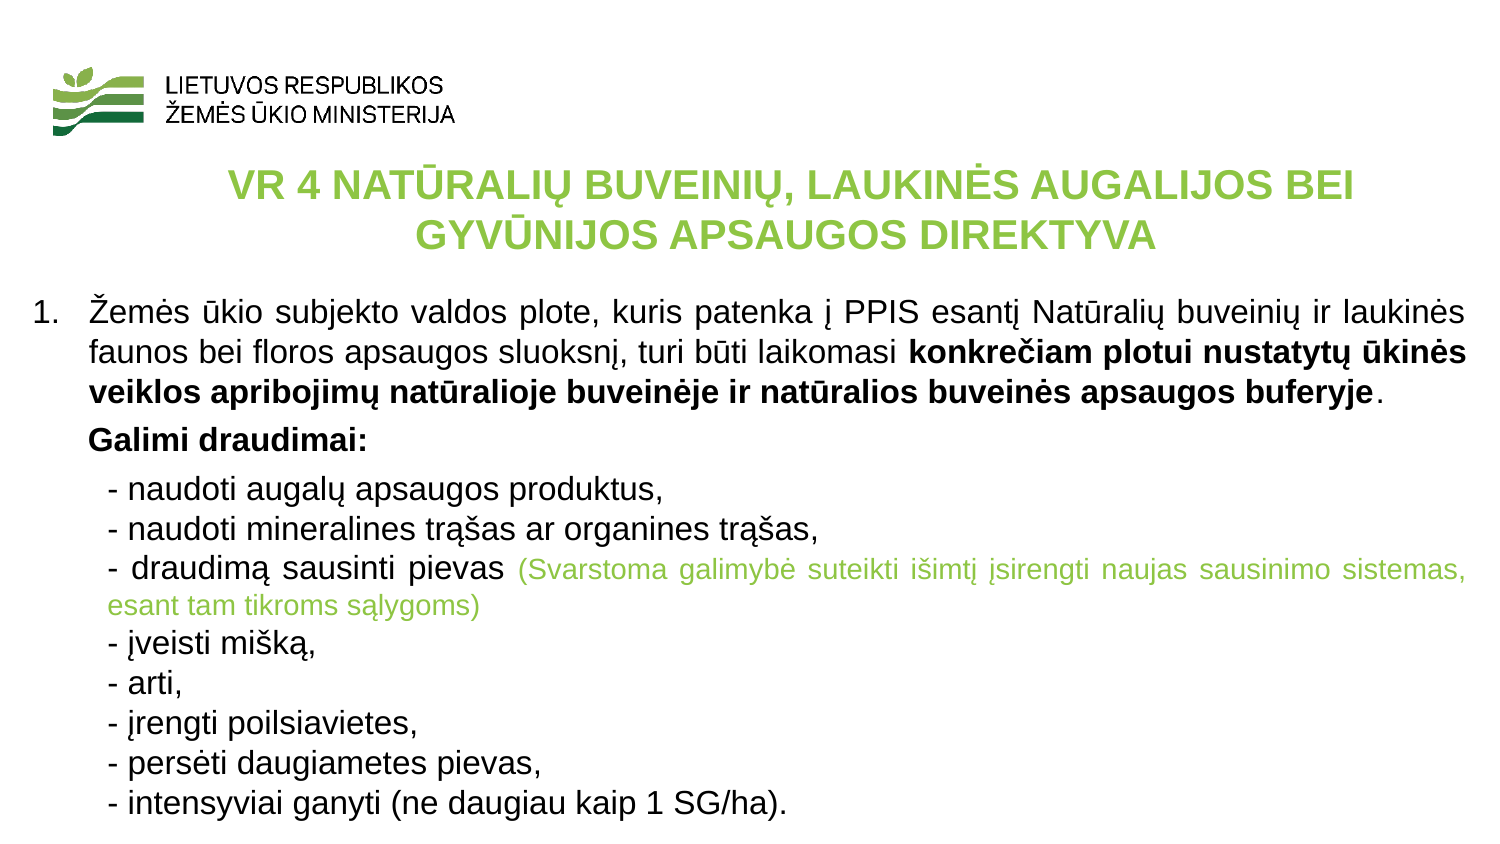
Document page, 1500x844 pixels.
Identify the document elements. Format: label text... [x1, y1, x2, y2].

text_box VR 4 NATŪRALIŲ BUVEINIŲ, LAUKINĖS AUGALIJOS BEI GYVŪNIJOS APSAUGOS DIREKTYVA [194, 150, 1388, 265]
text_box Žemės ūkio subjekto valdos plote, kuris patenka į PPIS esantį Natūralių buveinių ir laukinės faunos bei floros apsaugos sluoksnį, turi būti laikomasi konkrečiam plotui nustatytų ūkinės veiklos apribojimų natūralioje buveinėje ir natūralios buveinės apsaugos buferyje. Galimi draudimai: - naudoti augalų apsaugos produktus, - naudoti mineralines trąšas ar organines trąšas, - draudimą sausinti pievas (Svarstoma galimybė suteikti išimtį įsirengti naujas sausinimo sistemas, esant tam tikroms sąlygoms) - įveisti mišką, - arti, - įrengti poilsiavietes, - persėti daugiametes pievas, - intensyviai ganyti (ne daugiau kaip 1 SG/ha). [17, 283, 1483, 844]
picture [52, 67, 455, 137]
